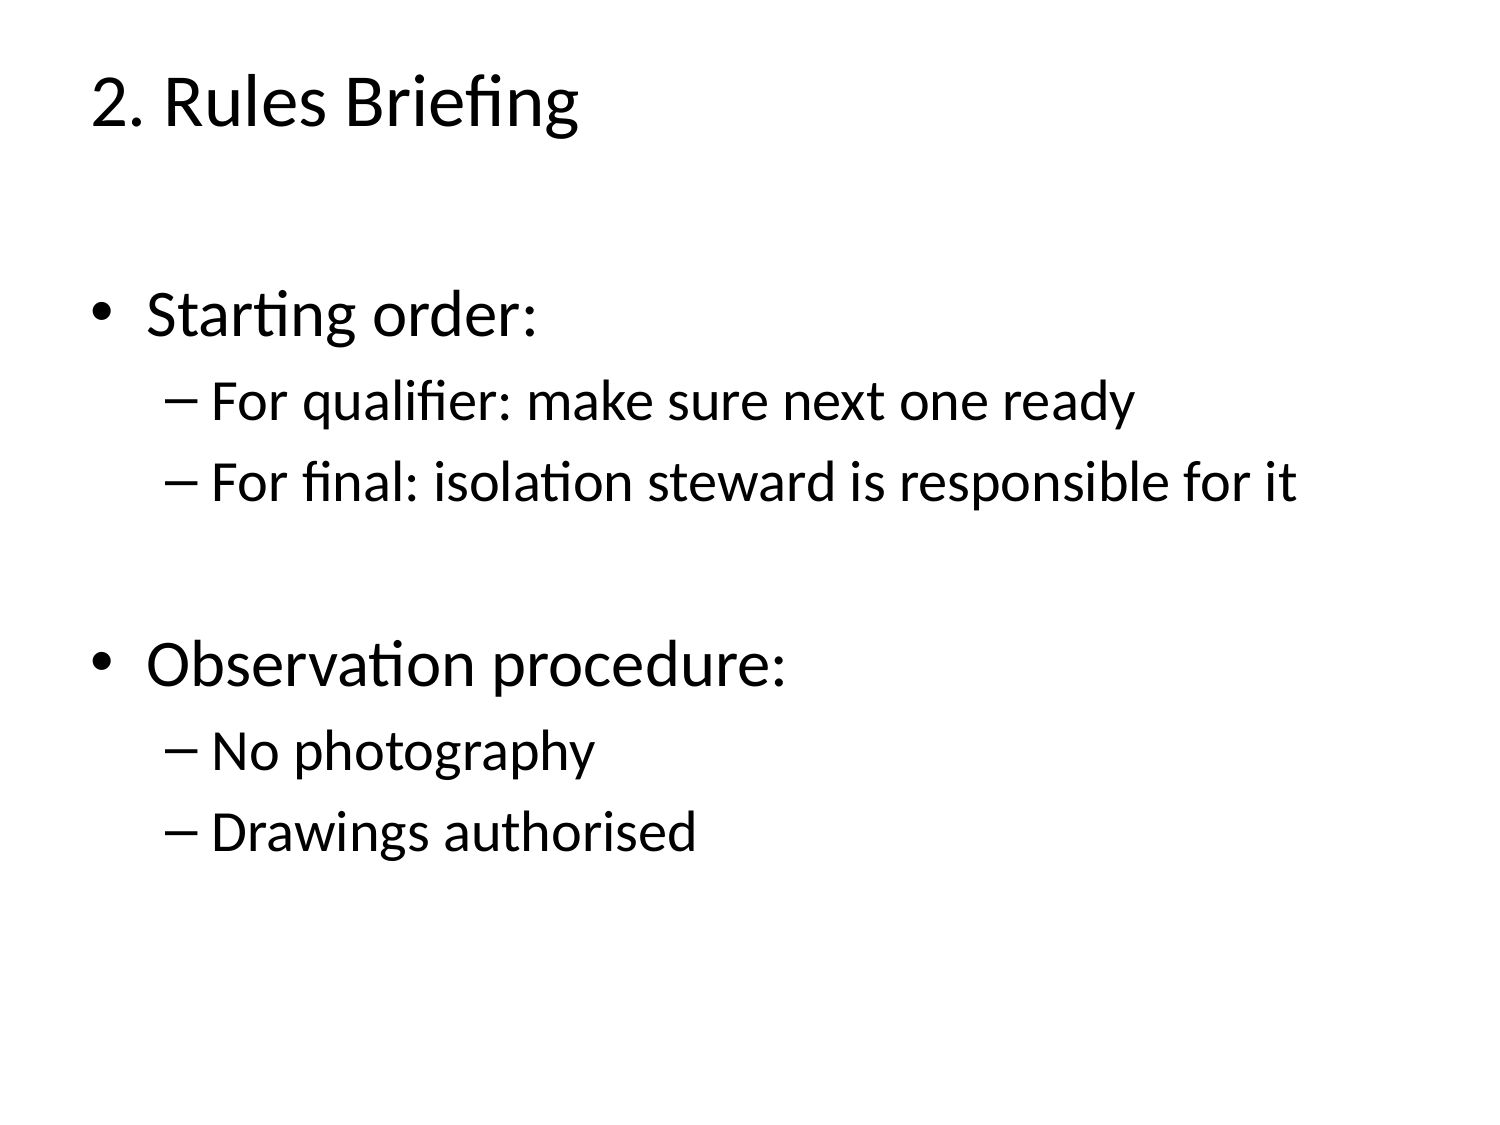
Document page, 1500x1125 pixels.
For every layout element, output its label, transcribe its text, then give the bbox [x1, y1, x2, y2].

title 2. Rules Briefing [75, 2, 1425, 191]
list Starting order: For qualifier: make sure next one ready For final: isolation steward is responsible for it Observation procedure: No photography Drawings authorised [75, 262, 1425, 1005]
